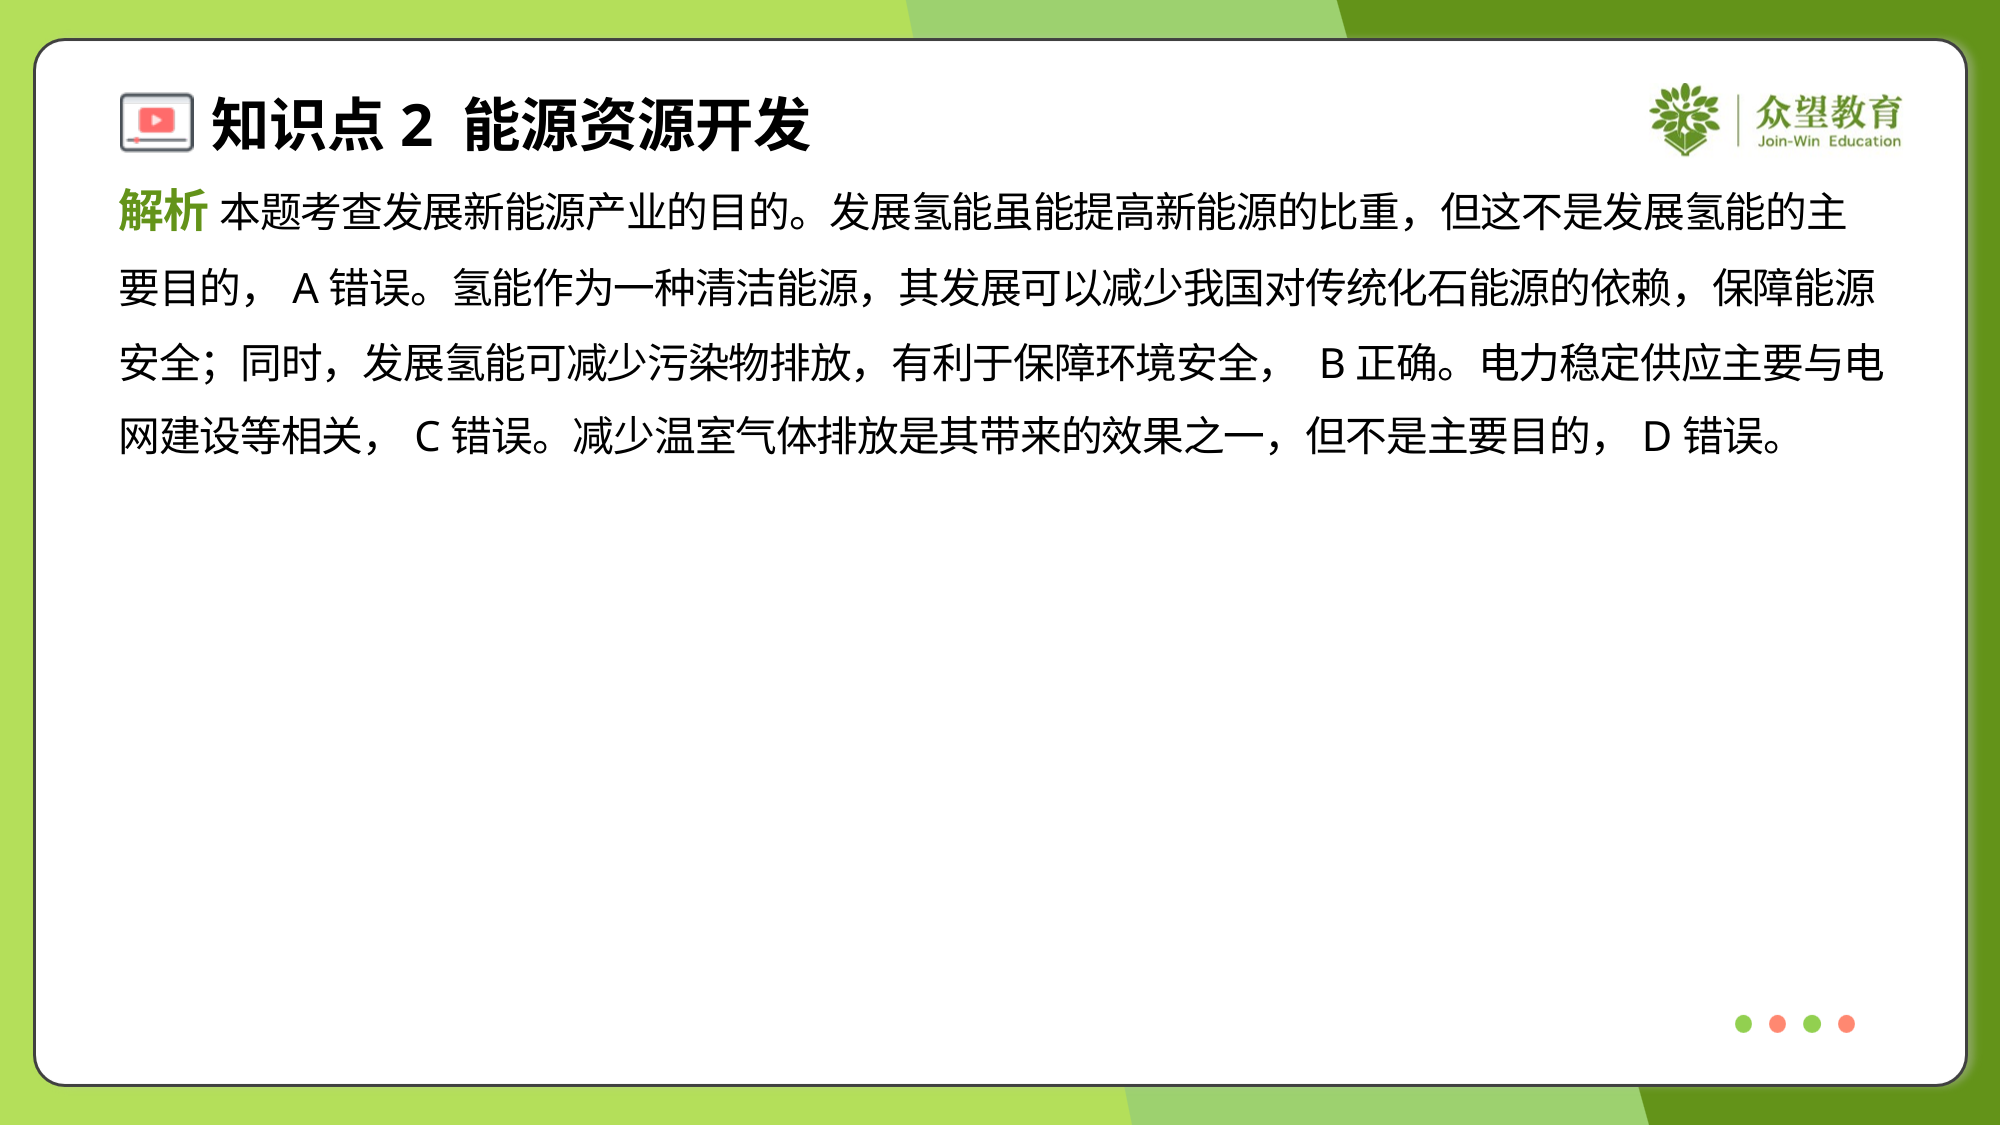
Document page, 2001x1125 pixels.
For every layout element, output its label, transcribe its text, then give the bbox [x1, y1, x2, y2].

text_box 解析 本题考查发展新能源产业的目的。发展氢能虽能提高新能源的比重，但这不是发展氢能的主 要目的，A错误。氢能作为一种清洁能源，其发展可以减少我国对传统化石能源的依赖，保障能源 安全；同时，发展氢能可减少污染物排放，有利于保障环境安全， B正确。电力稳定供应主要与电 网建设等相关，C错误。减少温室气体排放是其带来的效果之一，但不是主要目的，D错误。 [118, 159, 1883, 452]
picture [0, 0, 2000, 1125]
